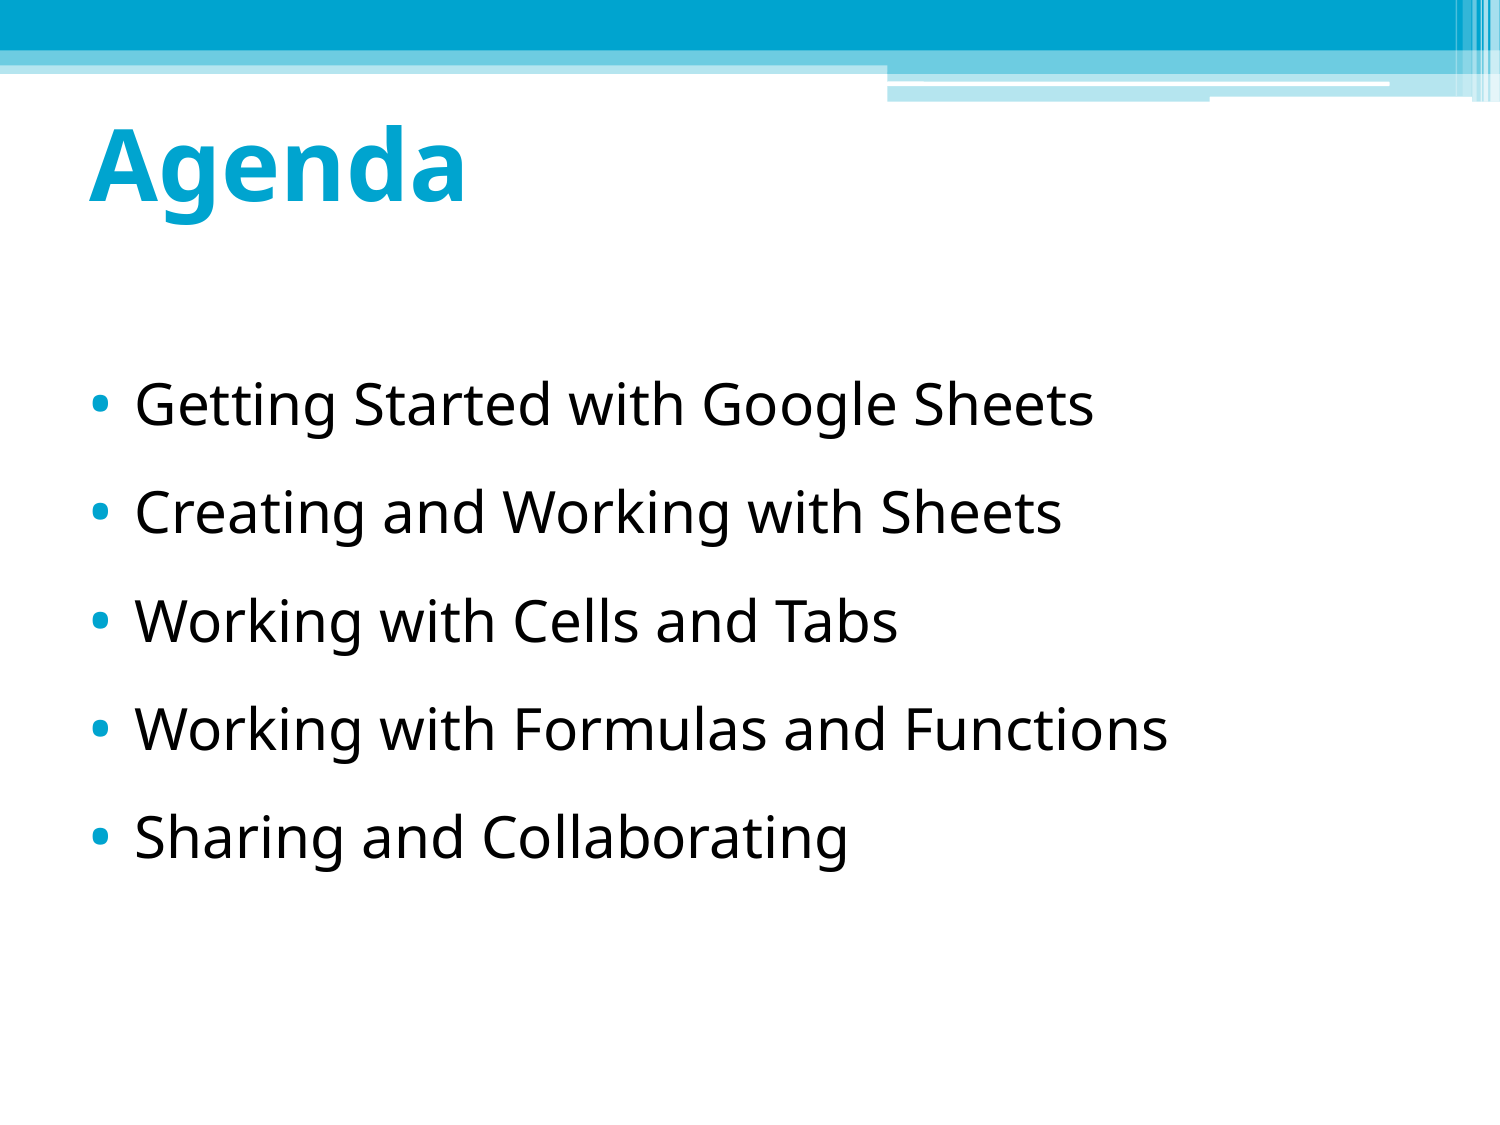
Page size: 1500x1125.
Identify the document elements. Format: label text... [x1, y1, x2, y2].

list Getting Started with Google Sheets Creating and Working with Sheets Working with Cells and Tabs Working with Formulas and Functions Sharing and Collaborating [75, 324, 1418, 950]
title Agenda [75, 75, 1418, 248]
